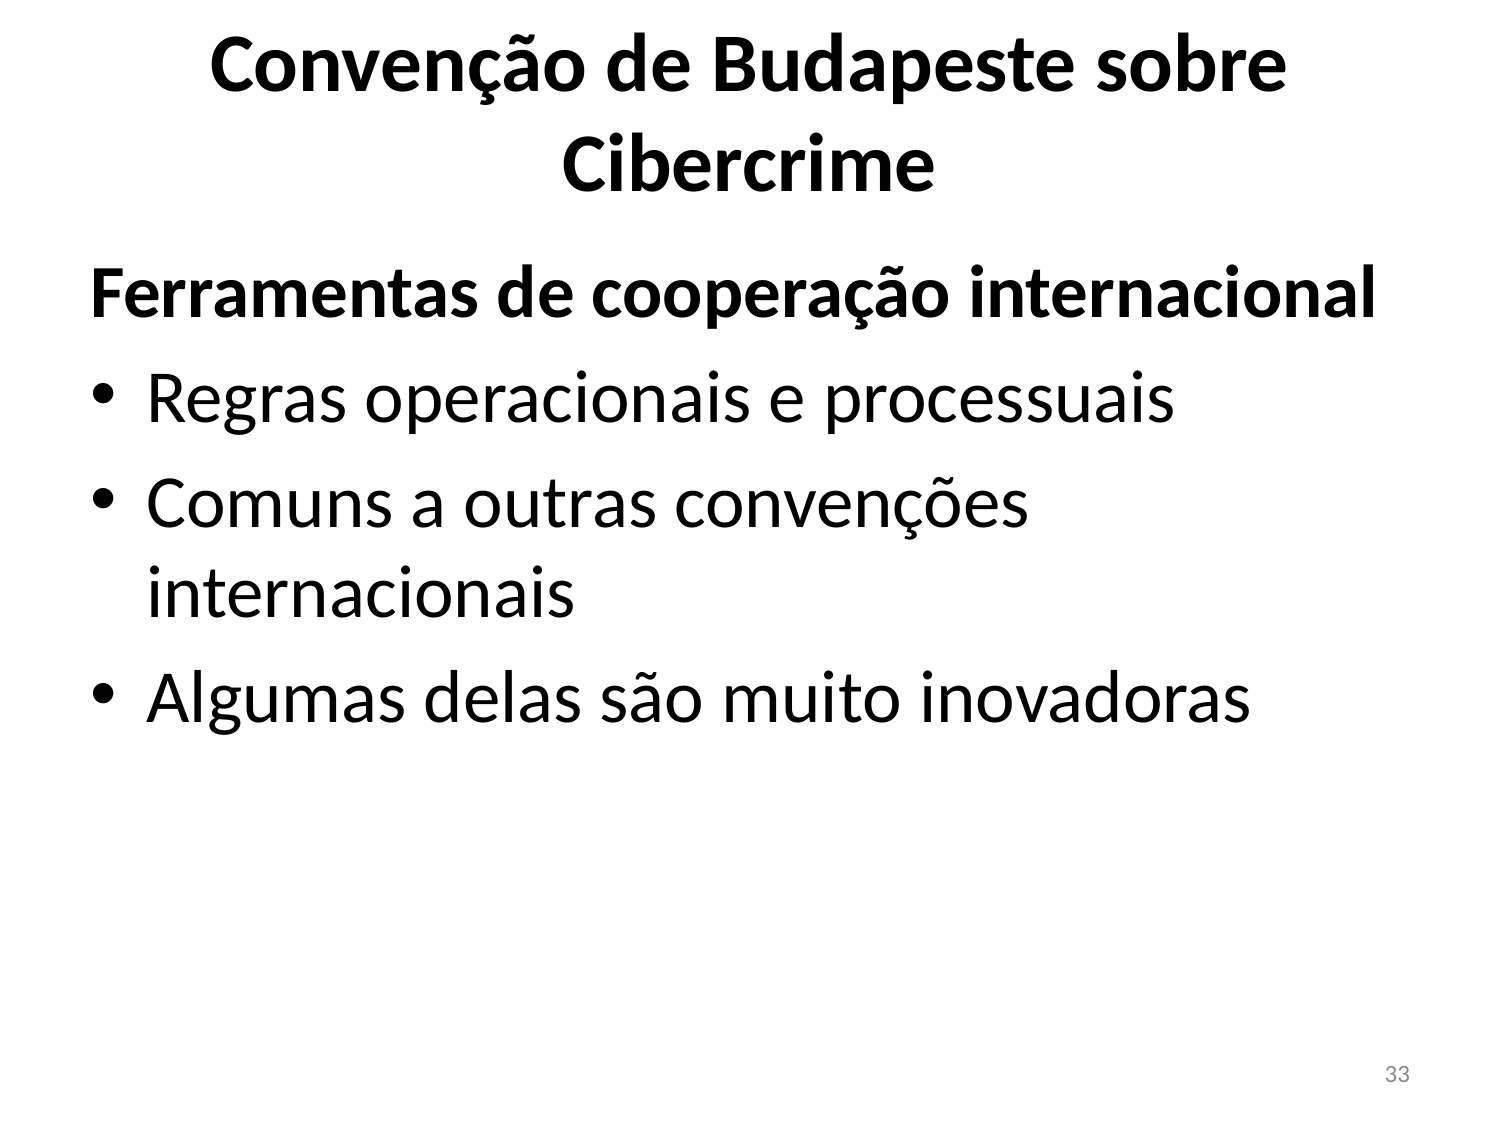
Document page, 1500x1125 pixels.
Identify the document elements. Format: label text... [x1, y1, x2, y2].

list Ferramentas de cooperação internacional Regras operacionais e processuais Comuns a outras convenções internacionais Algumas delas são muito inovadoras [75, 234, 1425, 978]
slide_number 33 [1074, 1042, 1425, 1103]
title Convenção de Budapeste sobre Cibercrime [75, 45, 1425, 172]
